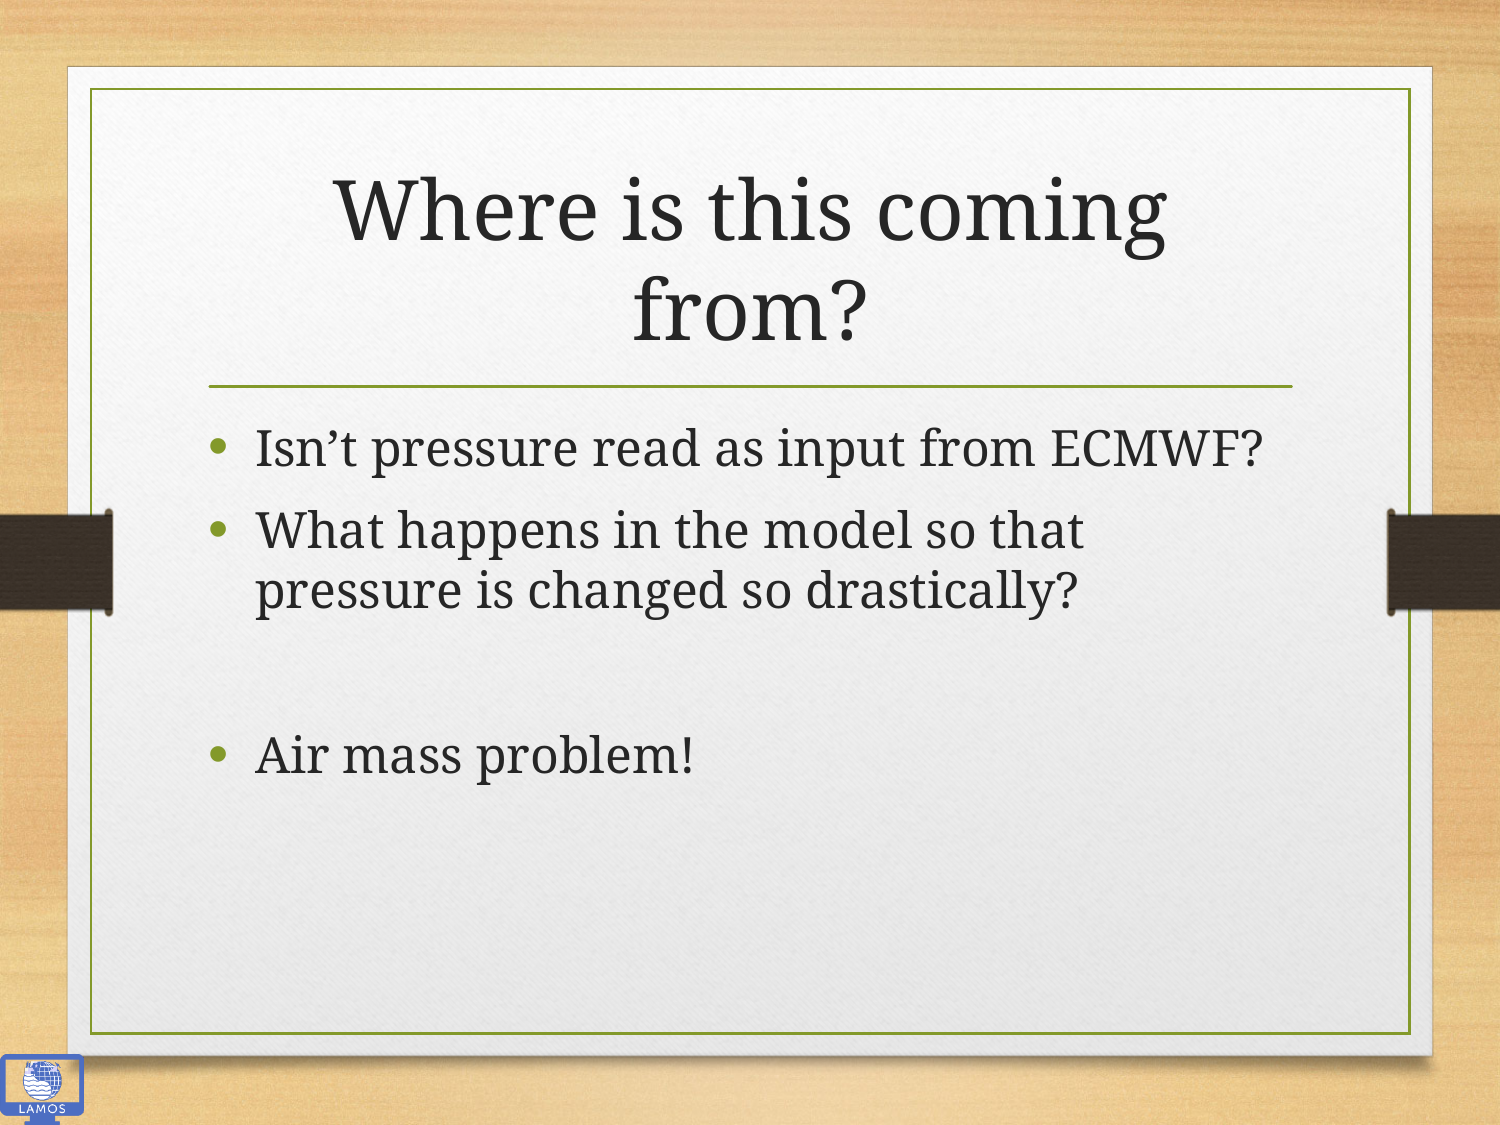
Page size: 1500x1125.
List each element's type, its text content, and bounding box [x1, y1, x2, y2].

list Isn’t pressure read as input from ECMWF? What happens in the model so that pressure is changed so drastically? Air mass problem! [193, 408, 1309, 974]
title Where is this coming from? [193, 150, 1309, 365]
picture [0, 0, 1500, 1125]
